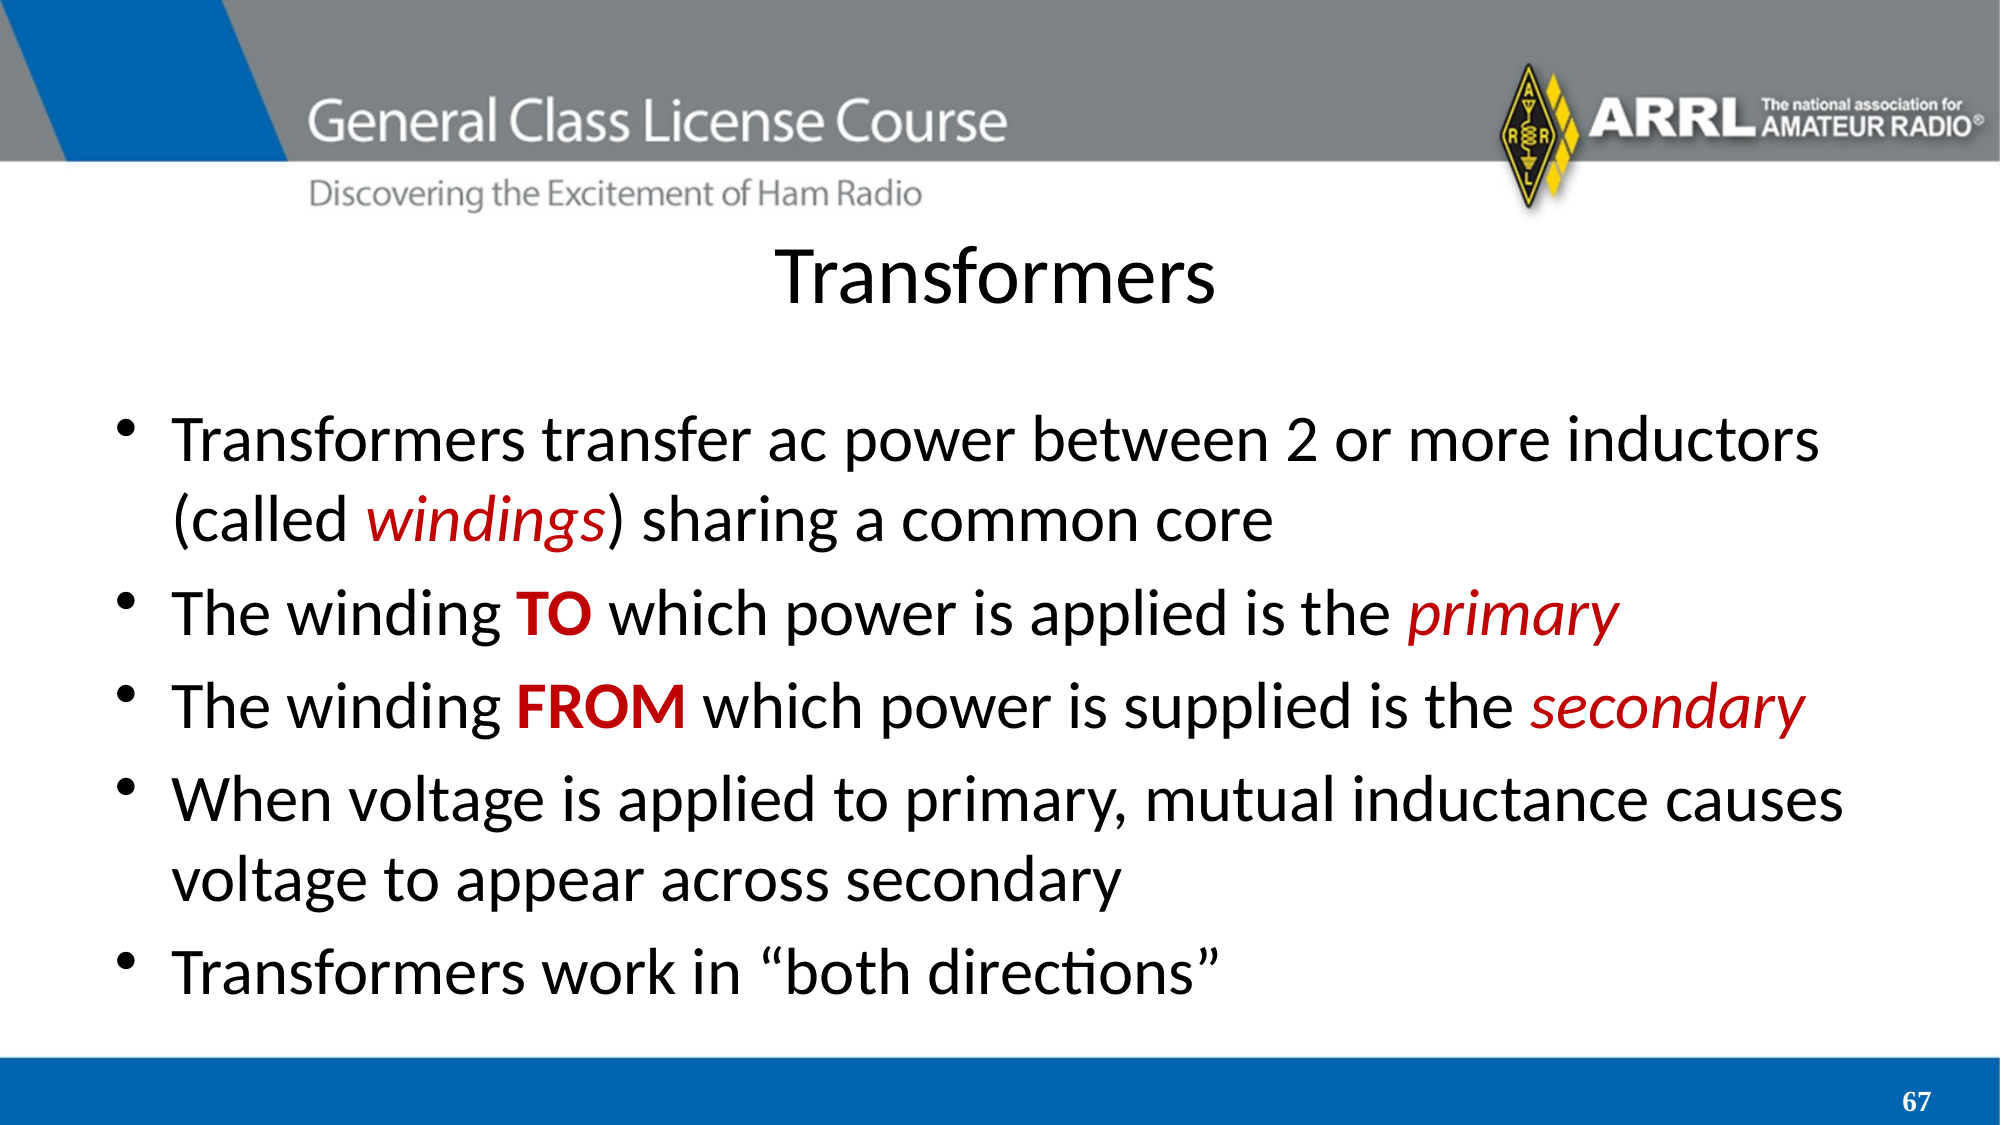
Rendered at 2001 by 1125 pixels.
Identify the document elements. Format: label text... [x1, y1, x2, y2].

list Transformers transfer ac power between 2 or more inductors (called windings) sharing a common core The winding TO which power is applied is the primary The winding FROM which power is supplied is the secondary When voltage is applied to primary, mutual inductance causes voltage to appear across secondary Transformers work in “both directions” [99, 387, 1900, 1075]
picture [0, 0, 2001, 1125]
title Transformers [96, 212, 1897, 356]
